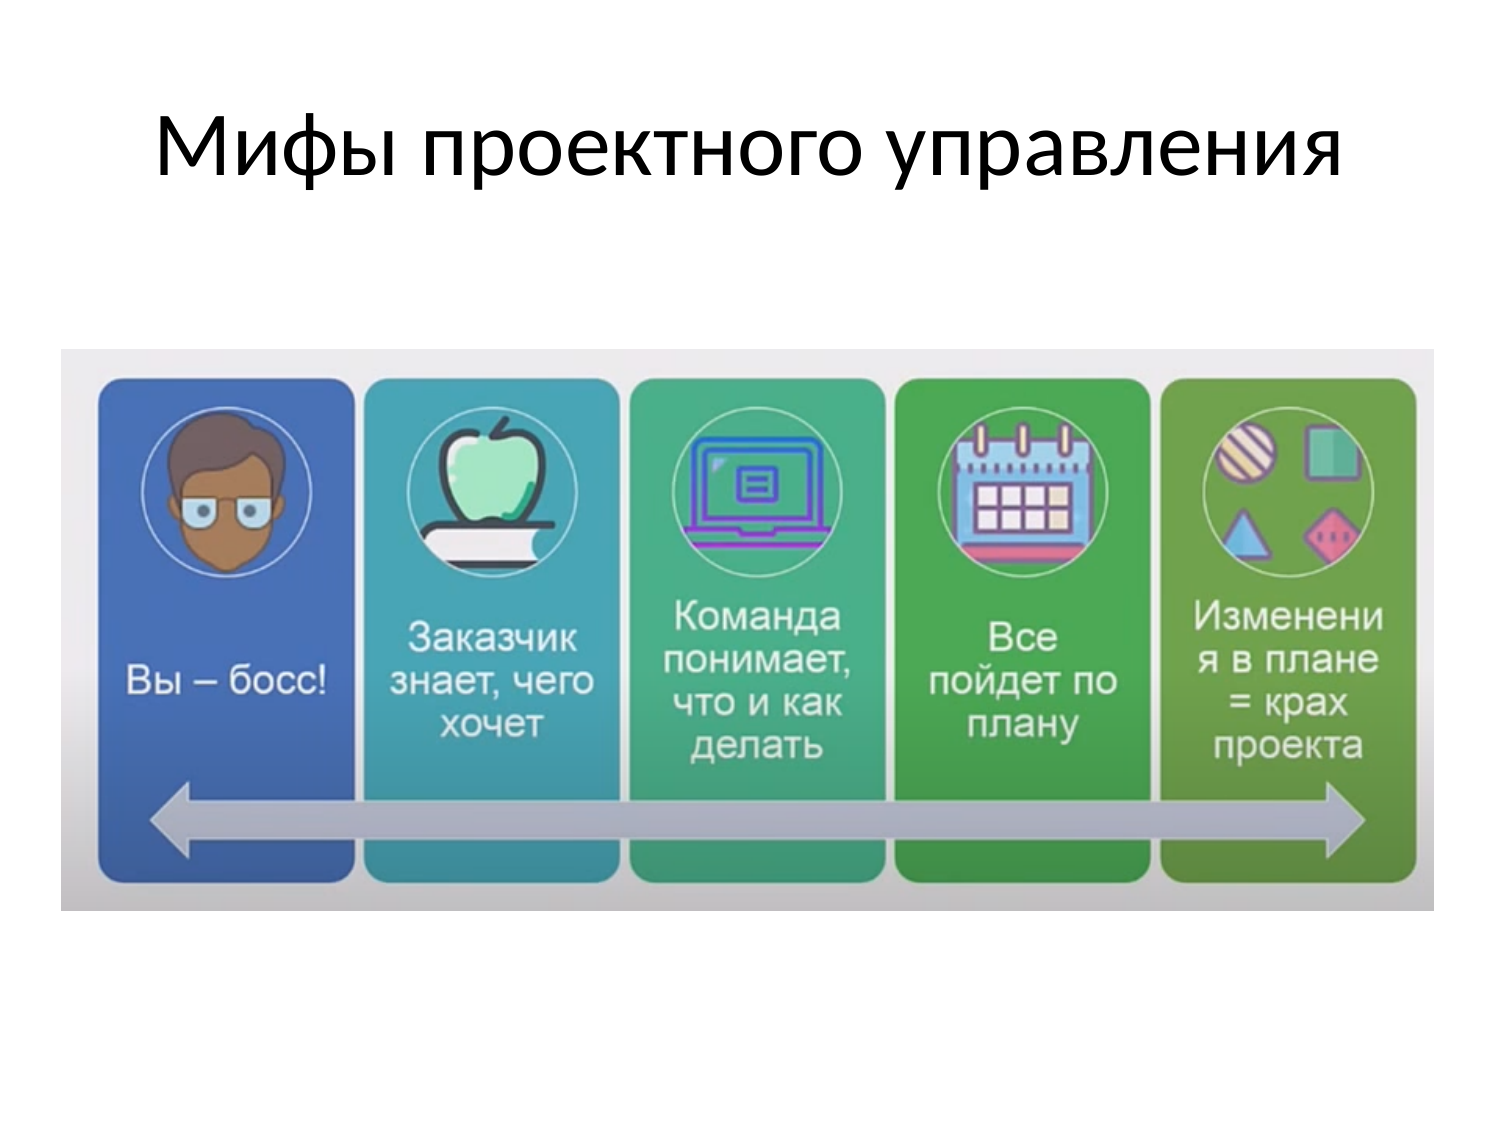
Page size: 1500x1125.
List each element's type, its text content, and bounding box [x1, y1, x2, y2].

picture [61, 349, 1434, 912]
title Мифы проектного управления [75, 45, 1425, 233]
